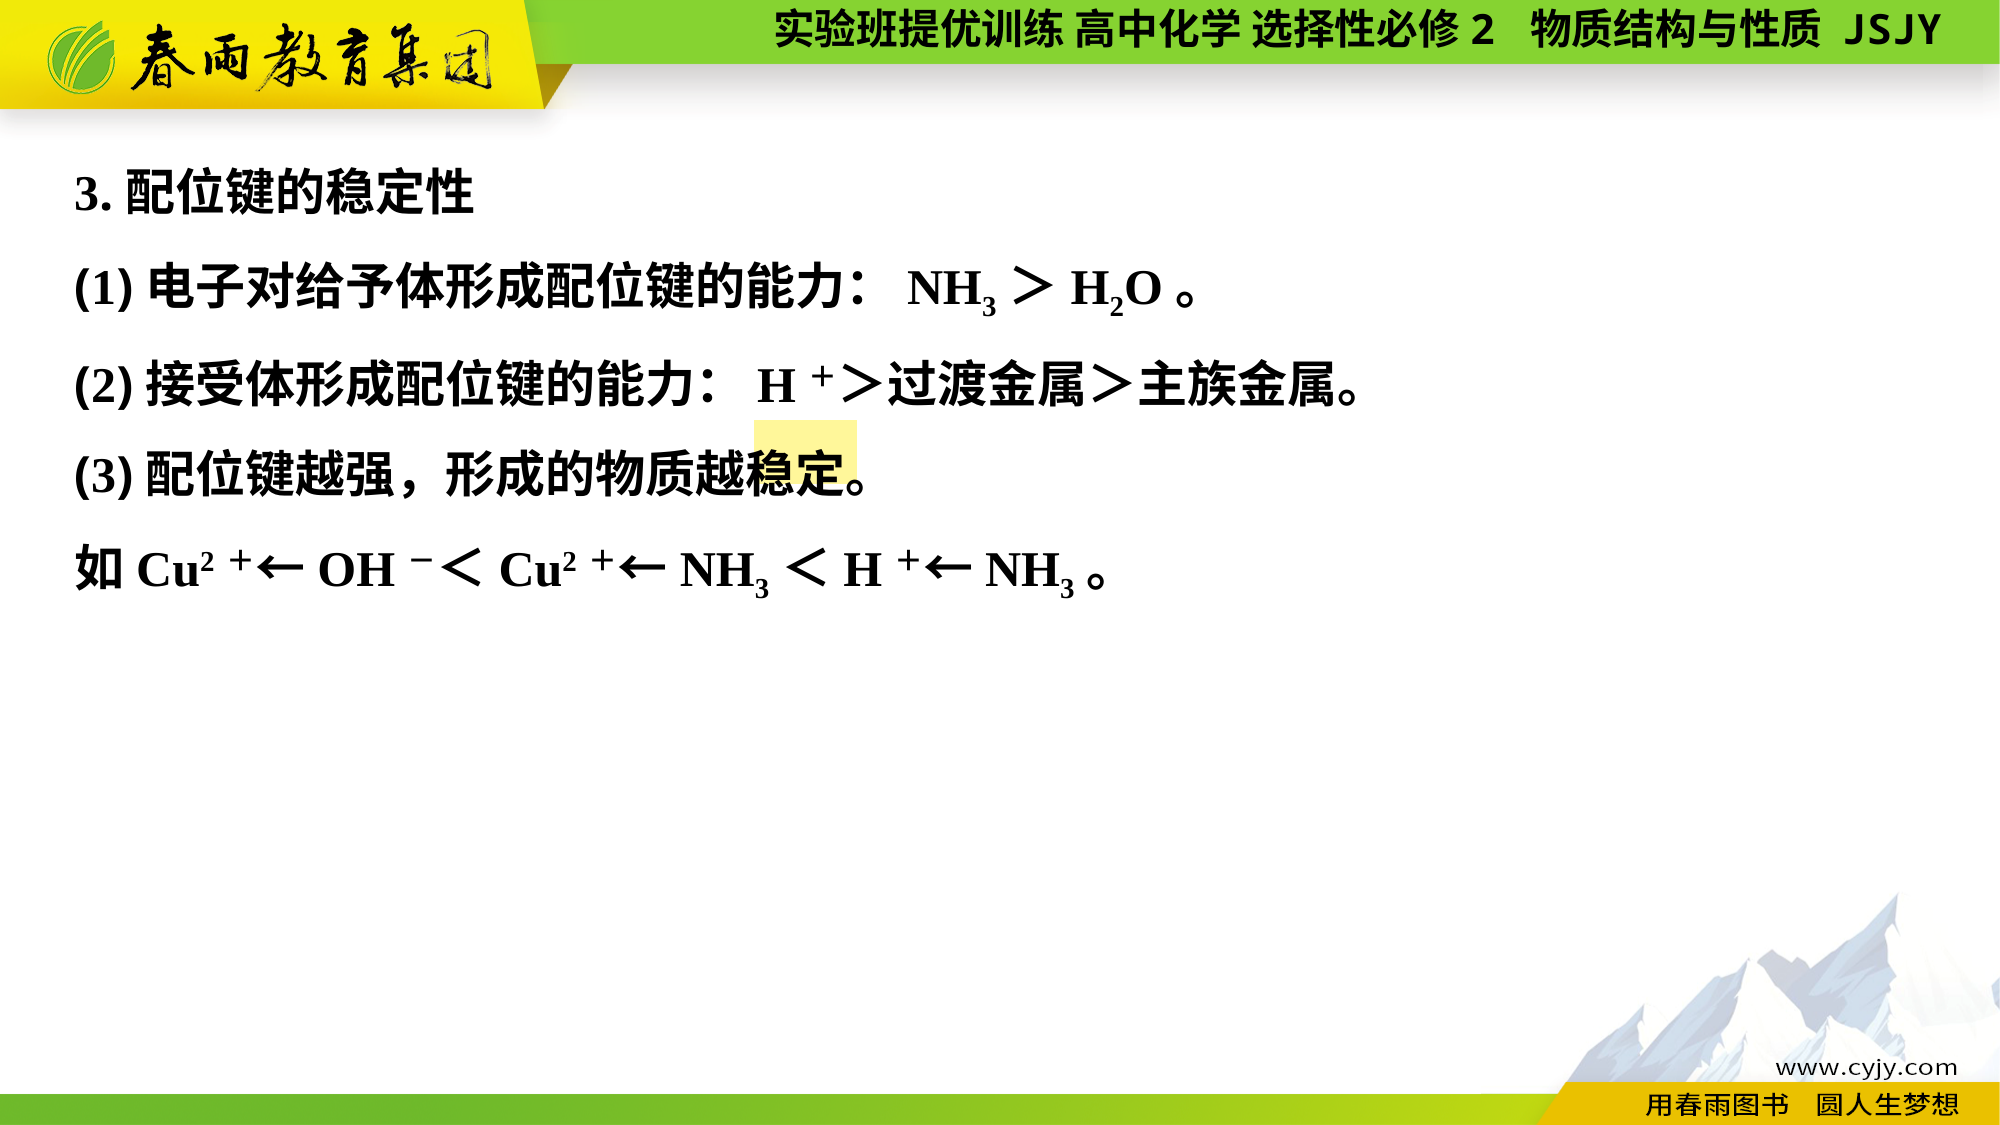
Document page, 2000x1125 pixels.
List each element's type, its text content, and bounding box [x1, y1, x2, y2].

list 3.配位键的稳定性 (1)电子对给予体形成配位键的能力：NH3＞H2O。 (2)接受体形成配位键的能力：H＋＞过渡金属＞主族金属。 (3)配位键越强，形成的物质越稳定。 如Cu2＋←OH－＜Cu2＋←NH3＜H＋←NH3。 [59, 122, 1944, 592]
picture [0, 0, 2000, 1125]
